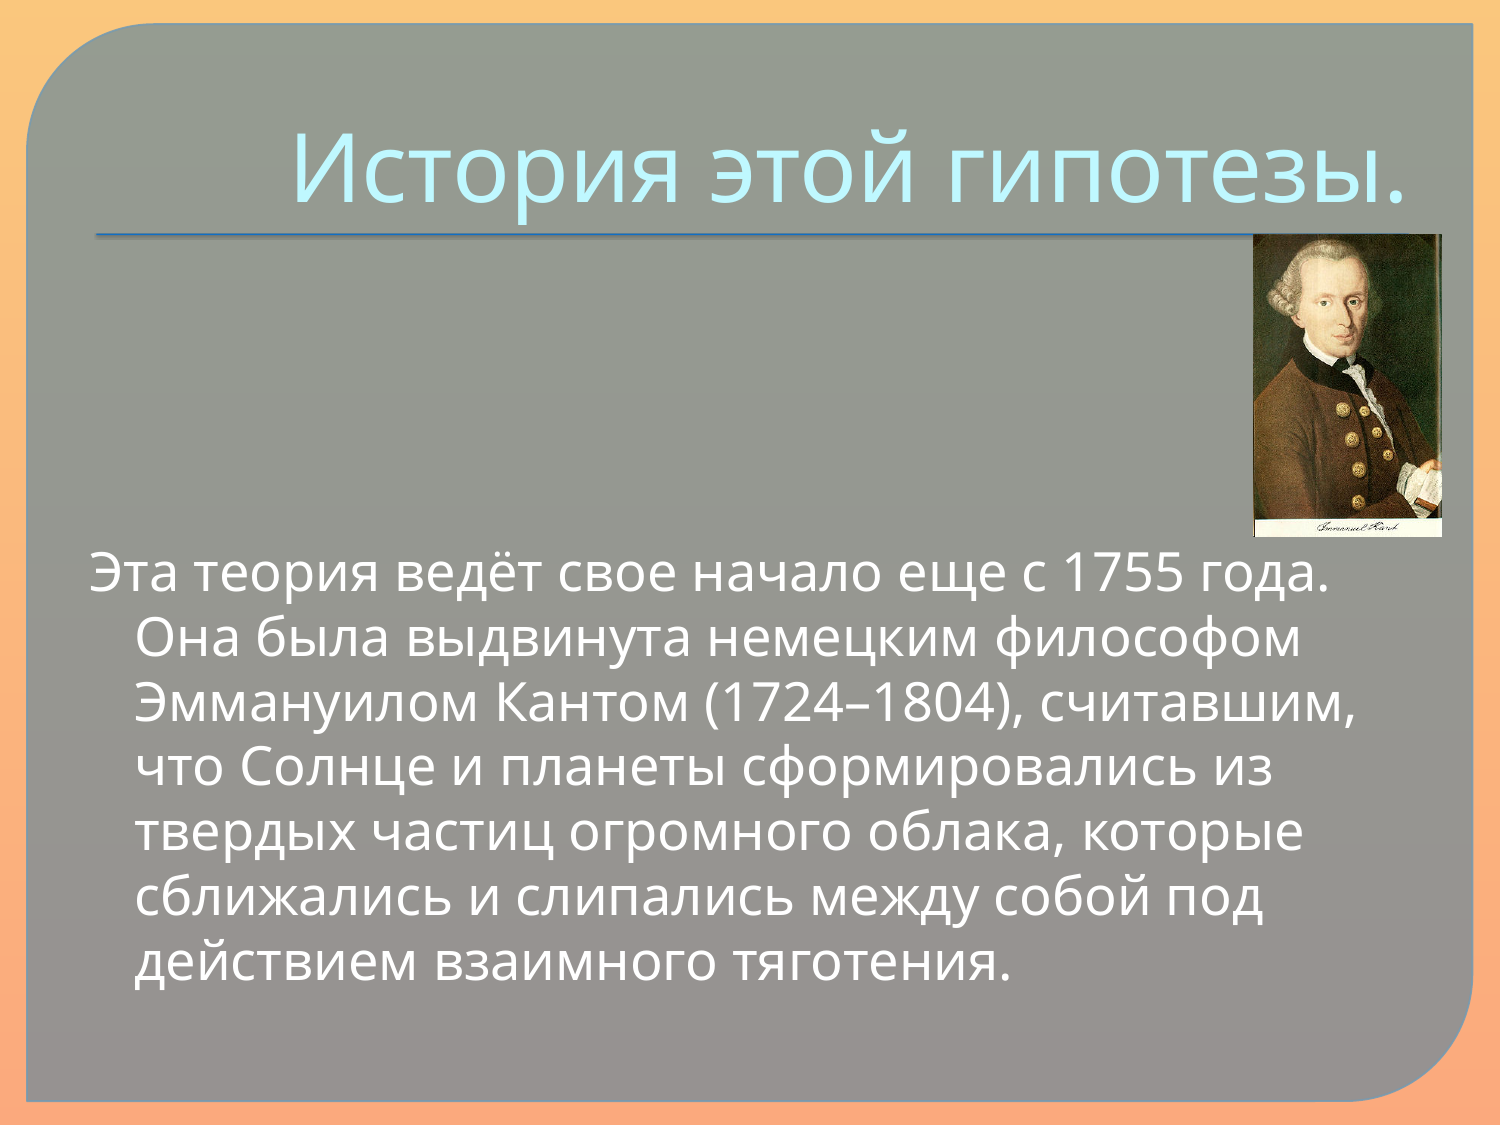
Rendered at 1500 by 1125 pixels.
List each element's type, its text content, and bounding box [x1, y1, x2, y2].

list Эта теория ведёт свое начало еще с 1755 года. Она была выдвинута немецким философом Эммануилом Кантом (1724–1804), считавшим, что Солнце и планеты сформировались из твердых частиц огромного облака, которые сближались и слипались между собой под действием взаимного тяготения. [75, 270, 1425, 1013]
picture [1253, 234, 1442, 537]
title История этой гипотезы. [75, 41, 1425, 230]
